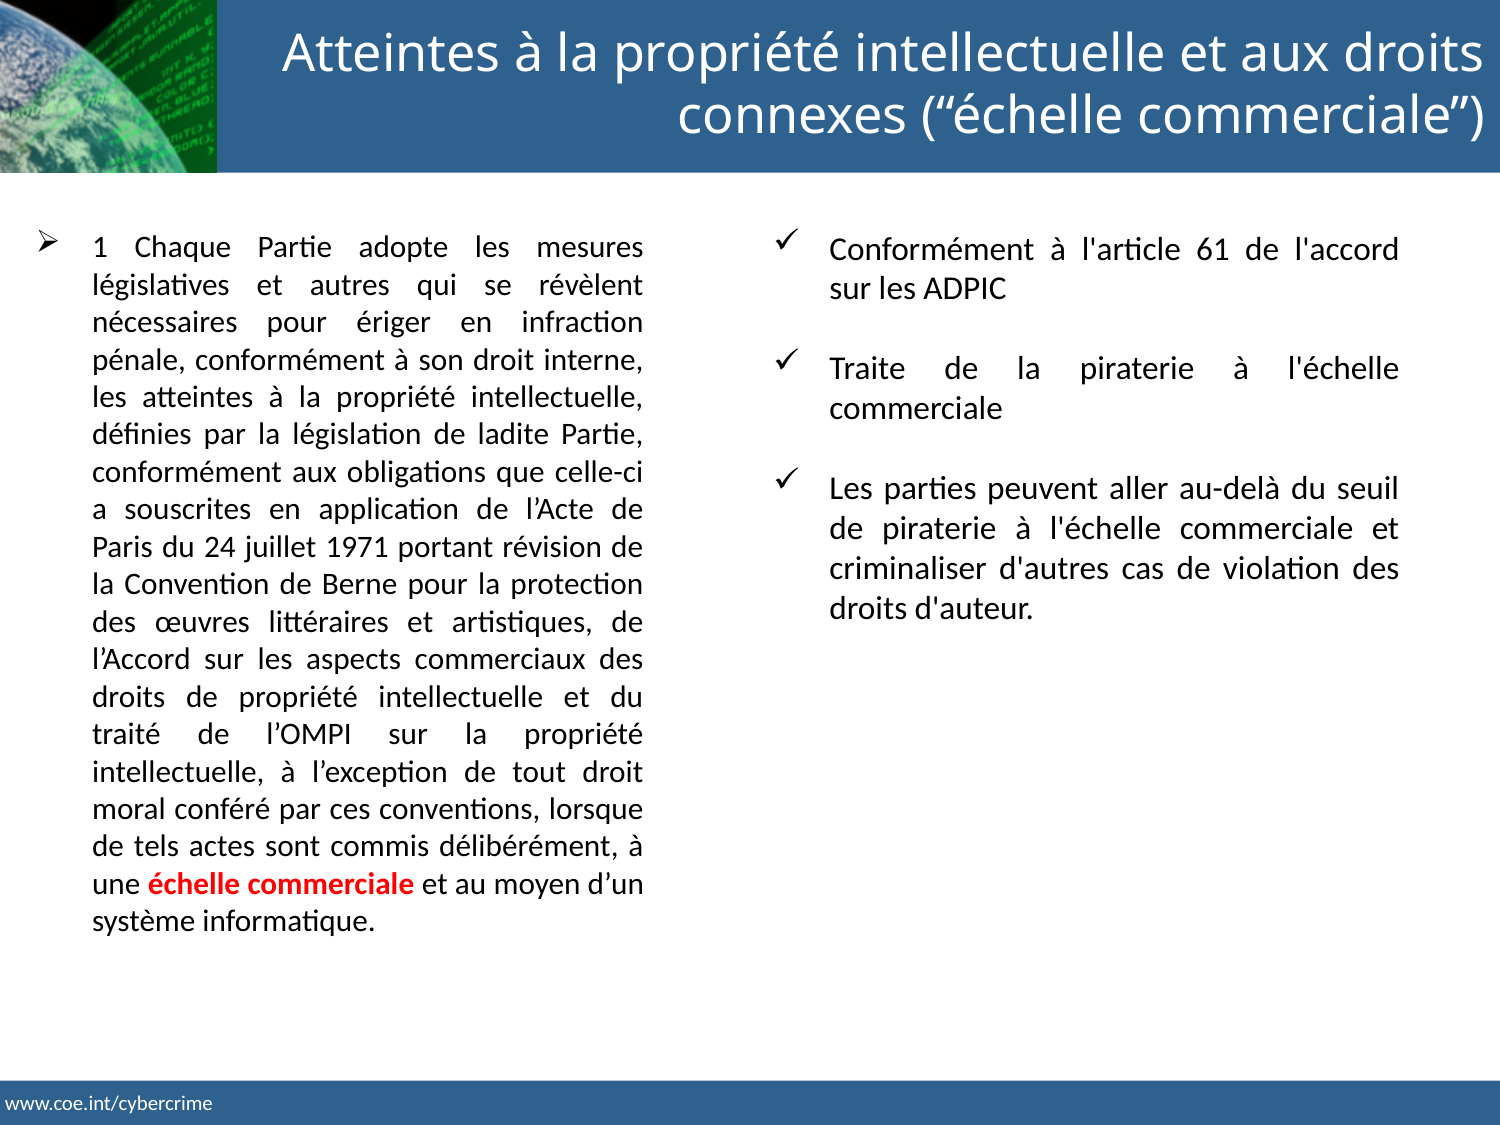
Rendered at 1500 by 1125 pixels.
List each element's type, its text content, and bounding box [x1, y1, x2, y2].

text_box Conformément à l'article 61 de l'accord sur les ADPIC Traite de la piraterie à l'échelle commerciale Les parties peuvent aller au-delà du seuil de piraterie à l'échelle commerciale et criminaliser d'autres cas de violation des droits d'auteur. [758, 219, 1415, 634]
text_box Atteintes à la propriété intellectuelle et aux droits connexes (“échelle commerciale”) [247, 11, 1500, 152]
text_box 1 Chaque Partie adopte les mesures législatives et autres qui se révèlent nécessaires pour ériger en infraction pénale, conformément à son droit interne, les atteintes à la propriété intellectuelle, définies par la législation de ladite Partie, conformément aux obligations que celle-ci a souscrites en application de l’Acte de Paris du 24 juillet 1971 portant révision de la Convention de Berne pour la protection des œuvres littéraires et artistiques, de l’Accord sur les aspects commerciaux des droits de propriété intellectuelle et du traité de l’OMPI sur la propriété intellectuelle, à l’exception de tout droit moral conféré par ces conventions, lorsque de tels actes sont commis délibérément, à une échelle commerciale et au moyen d’un système informatique. [21, 219, 660, 946]
picture [0, 0, 217, 173]
